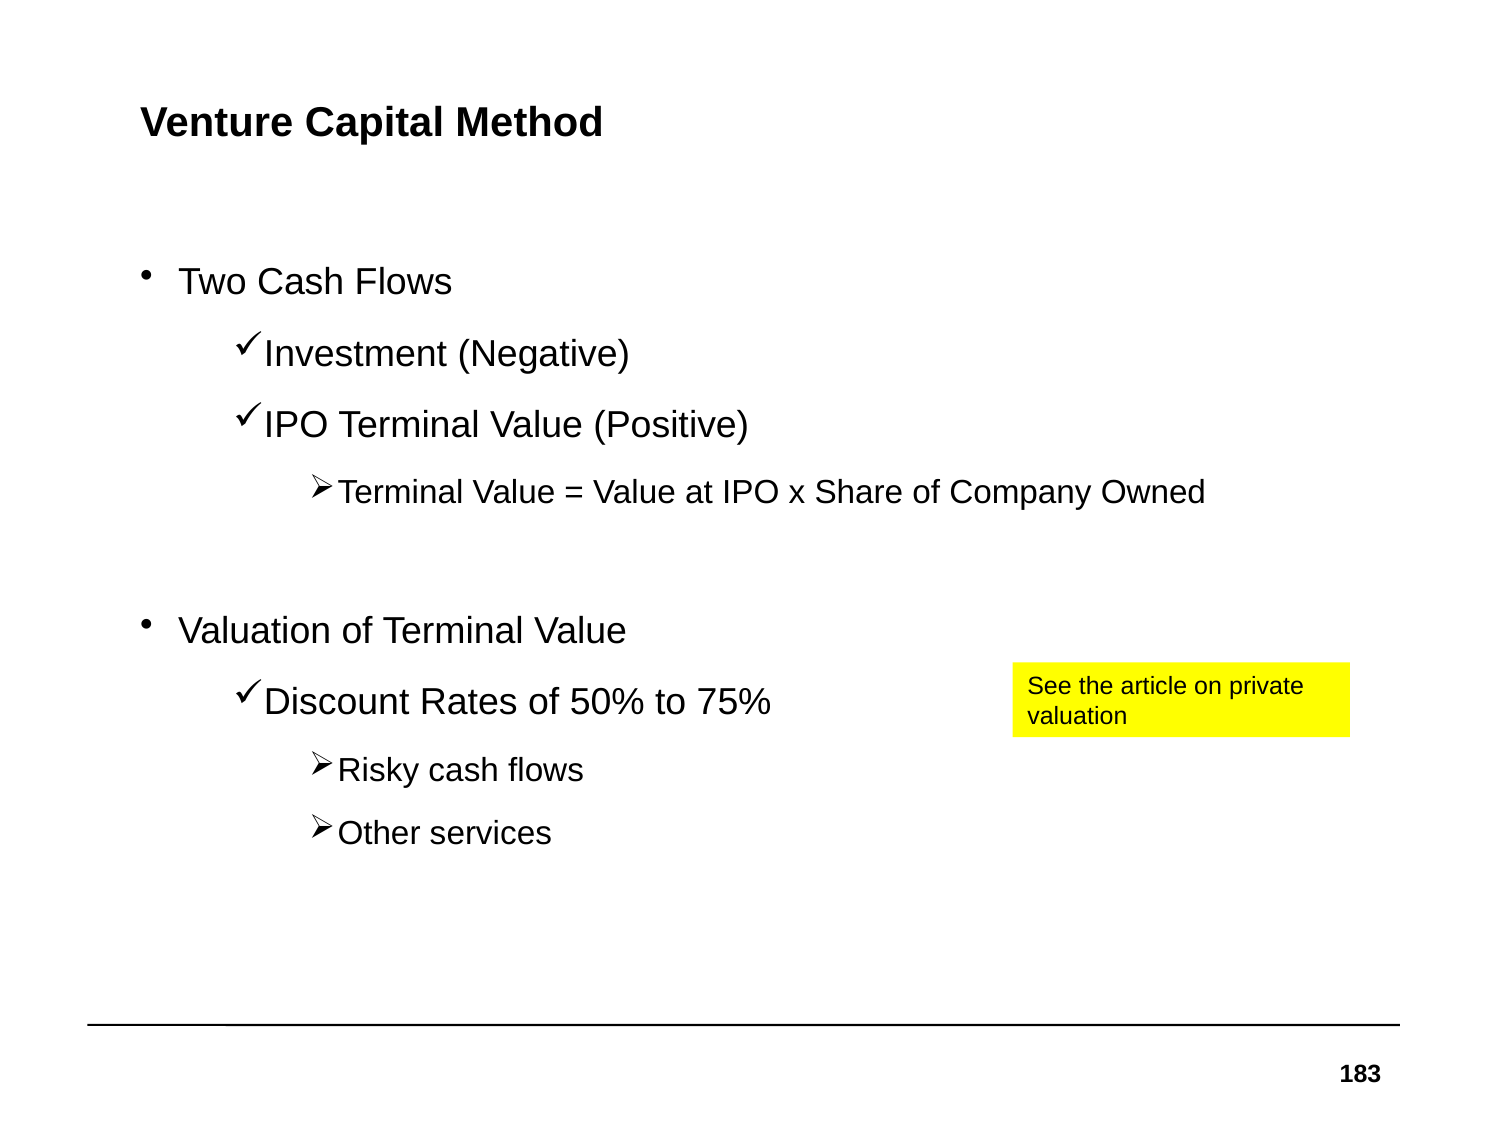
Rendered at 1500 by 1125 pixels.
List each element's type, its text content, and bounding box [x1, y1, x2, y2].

list Two Cash Flows Investment (Negative) IPO Terminal Value (Positive) Terminal Value = Value at IPO x Share of Company Owned Valuation of Terminal Value Discount Rates of 50% to 75% Risky cash flows Other services [125, 249, 1338, 1000]
title Venture Capital Method [125, 87, 1375, 225]
text_box See the article on private valuation [1012, 662, 1350, 738]
